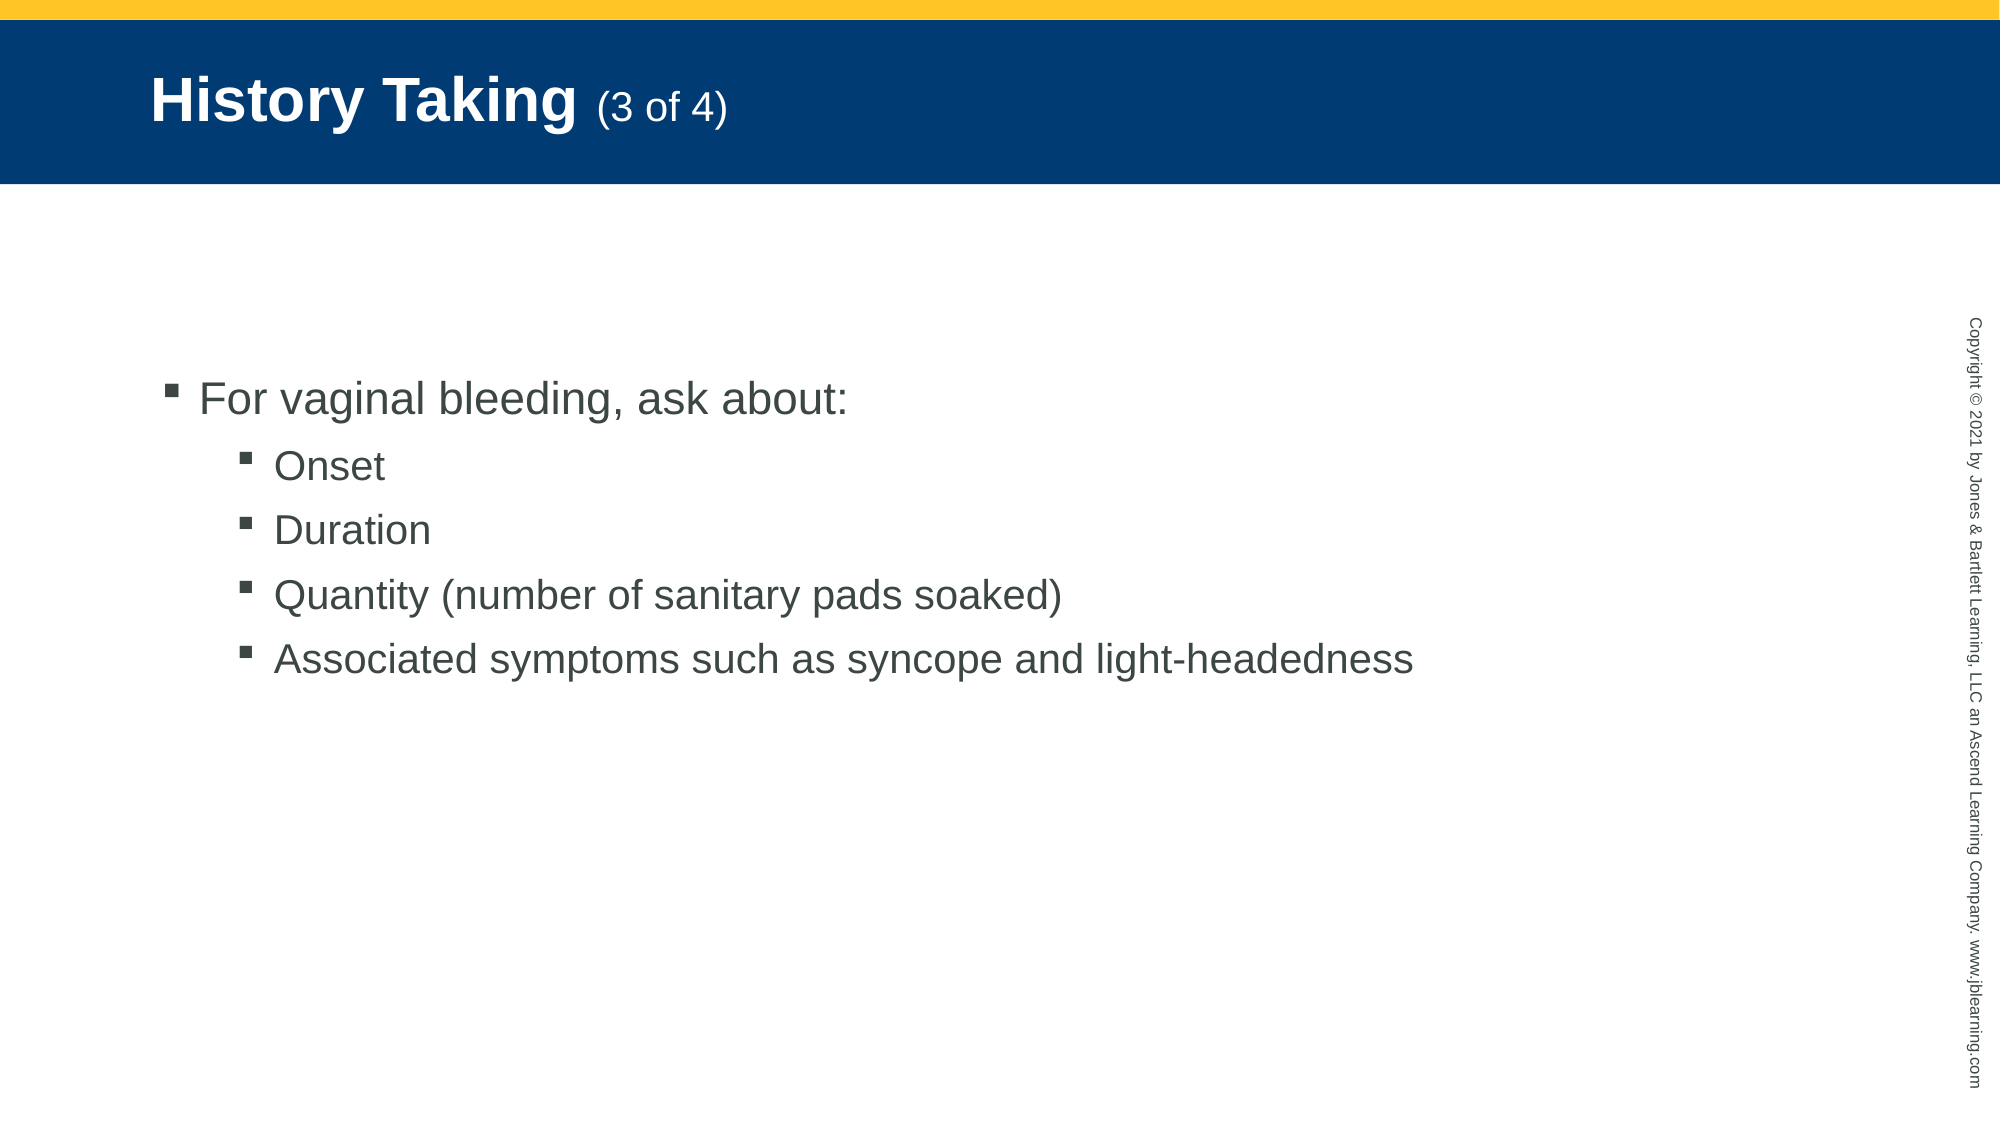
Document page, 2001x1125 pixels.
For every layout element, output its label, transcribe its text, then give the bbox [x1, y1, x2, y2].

list For vaginal bleeding, ask about: Onset Duration Quantity (number of sanitary pads soaked) Associated symptoms such as syncope and light-headedness [146, 361, 1859, 1016]
title History Taking (3 of 4) [0, 19, 2000, 185]
